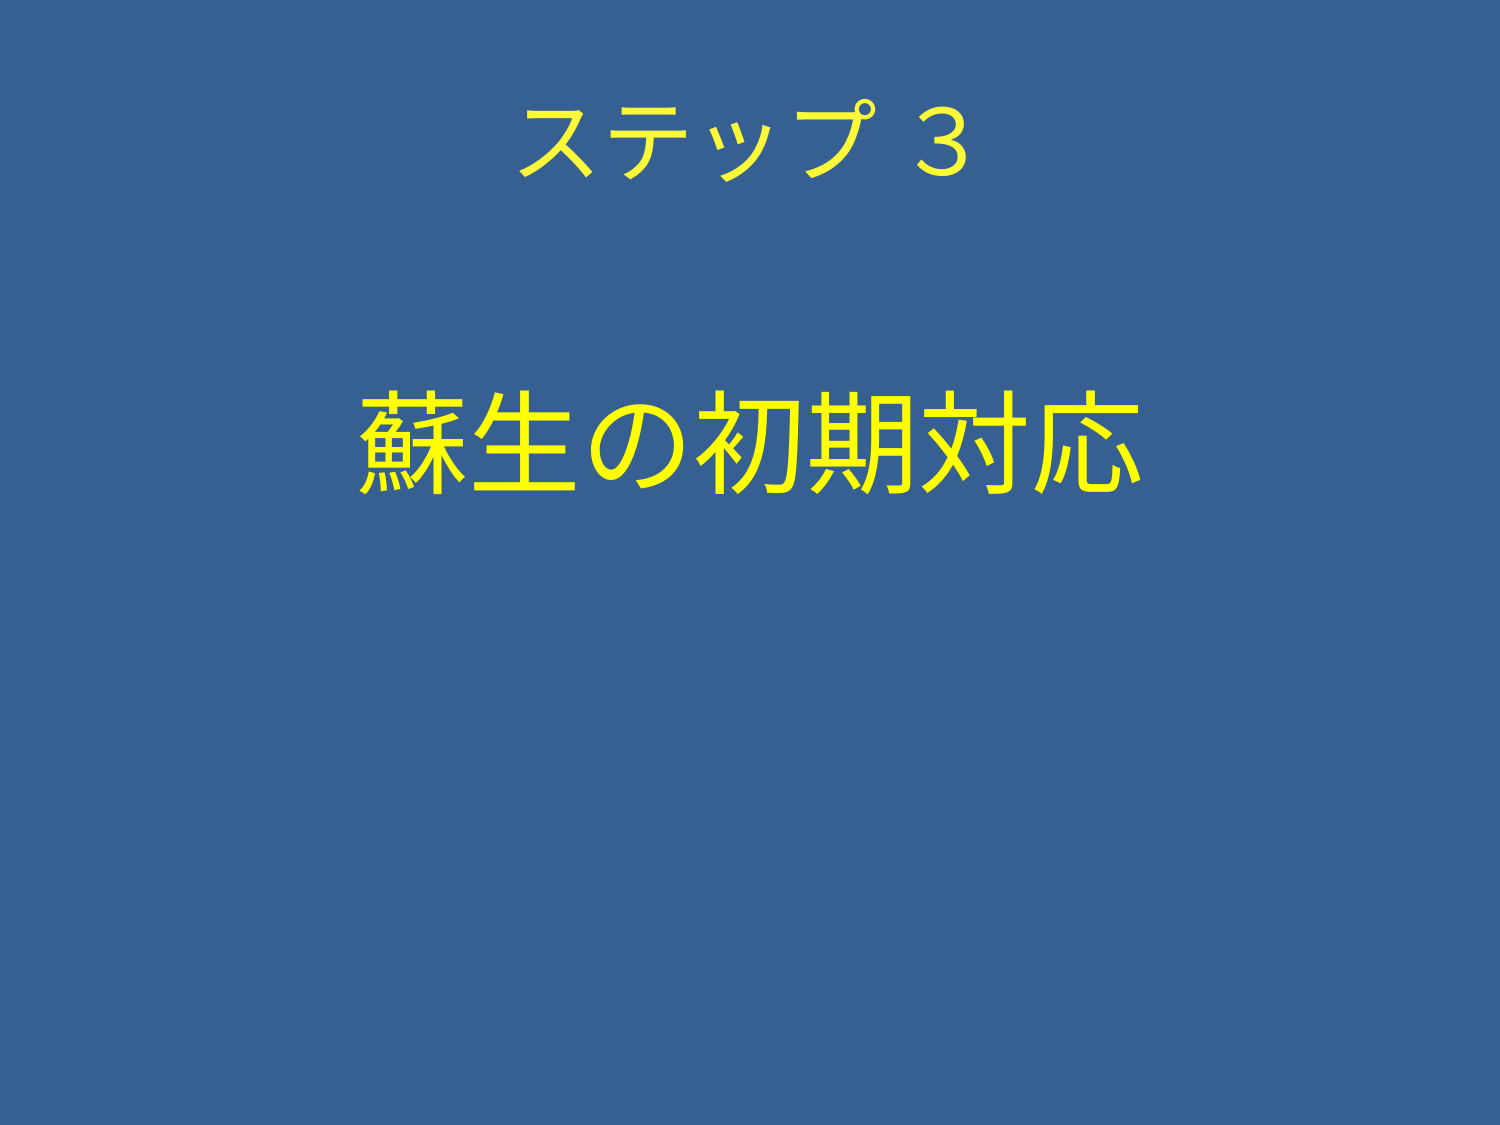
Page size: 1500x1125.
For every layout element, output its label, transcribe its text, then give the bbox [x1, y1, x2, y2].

title ステップ ３ [75, 45, 1425, 233]
list 蘇生の初期対応 [75, 262, 1425, 1005]
